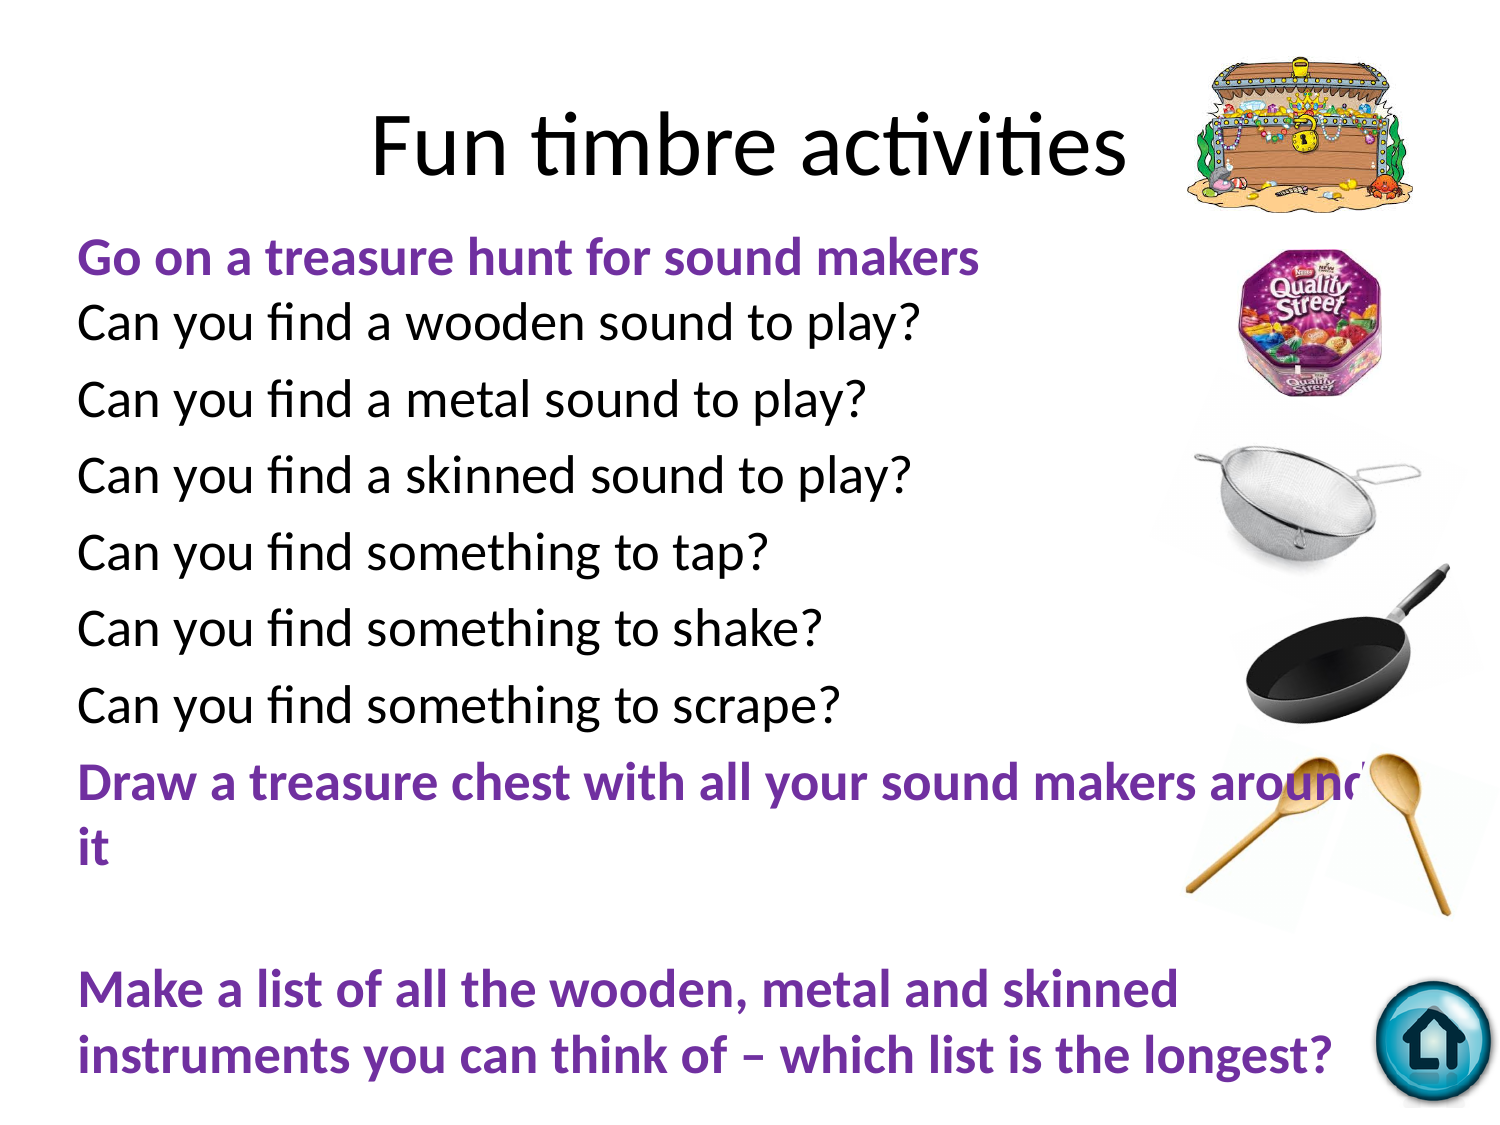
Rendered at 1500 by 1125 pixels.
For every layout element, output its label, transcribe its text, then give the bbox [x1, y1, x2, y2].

picture [1174, 743, 1499, 921]
list Go on a treasure hunt for sound makers Can you find a wooden sound to play? Can you find a metal sound to play? Can you find a skinned sound to play? Can you find something to tap? Can you find something to shake? Can you find something to scrape? Draw a treasure chest with all your sound makers around it Make a list of all the wooden, metal and skinned instruments you can think of – which list is the longest? [62, 213, 1413, 1113]
picture [1187, 55, 1413, 213]
title Fun timbre activities [75, 45, 1425, 233]
picture [1365, 974, 1500, 1108]
picture [1150, 249, 1483, 742]
